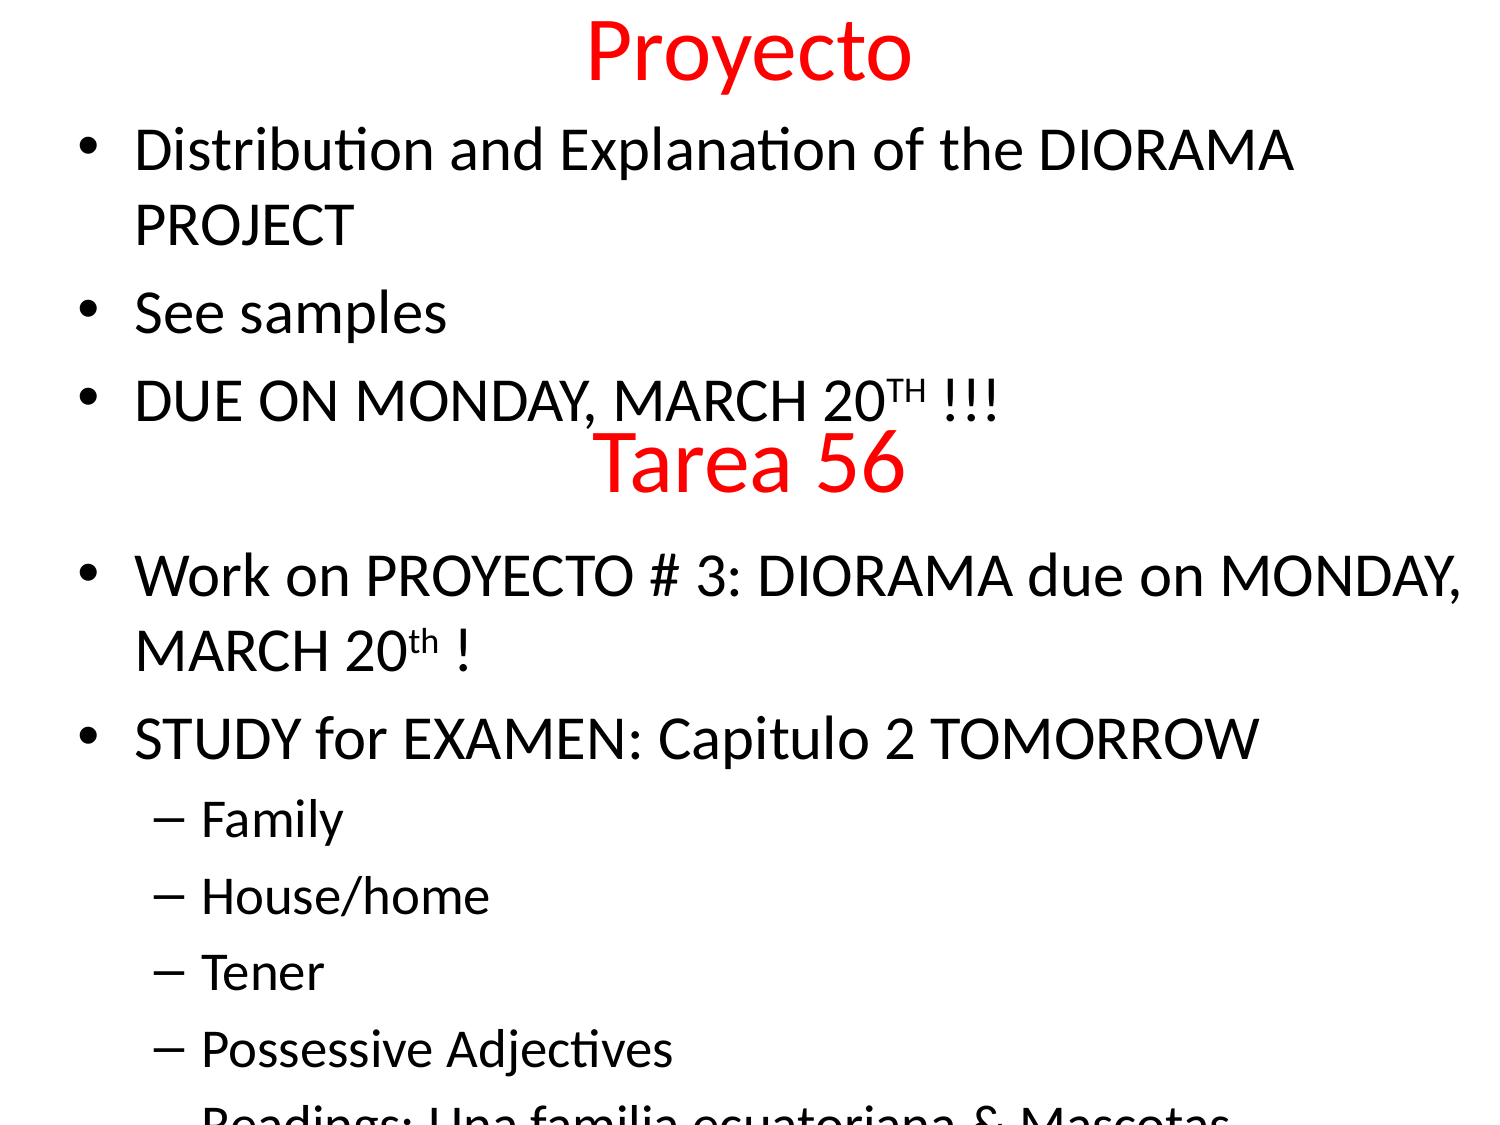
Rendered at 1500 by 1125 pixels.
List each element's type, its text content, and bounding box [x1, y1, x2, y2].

title Proyecto [75, 0, 1425, 99]
text_box Tarea 56 [74, 362, 1425, 550]
list Distribution and Explanation of the DIORAMA PROJECT See samples DUE ON MONDAY, MARCH 20TH !!! Work on PROYECTO # 3: DIORAMA due on MONDAY, MARCH 20th ! STUDY for EXAMEN: Capitulo 2 TOMORROW Family House/home Tener Possessive Adjectives Readings: Una familia ecuatoriana & Mascotas [62, 99, 1488, 1125]
